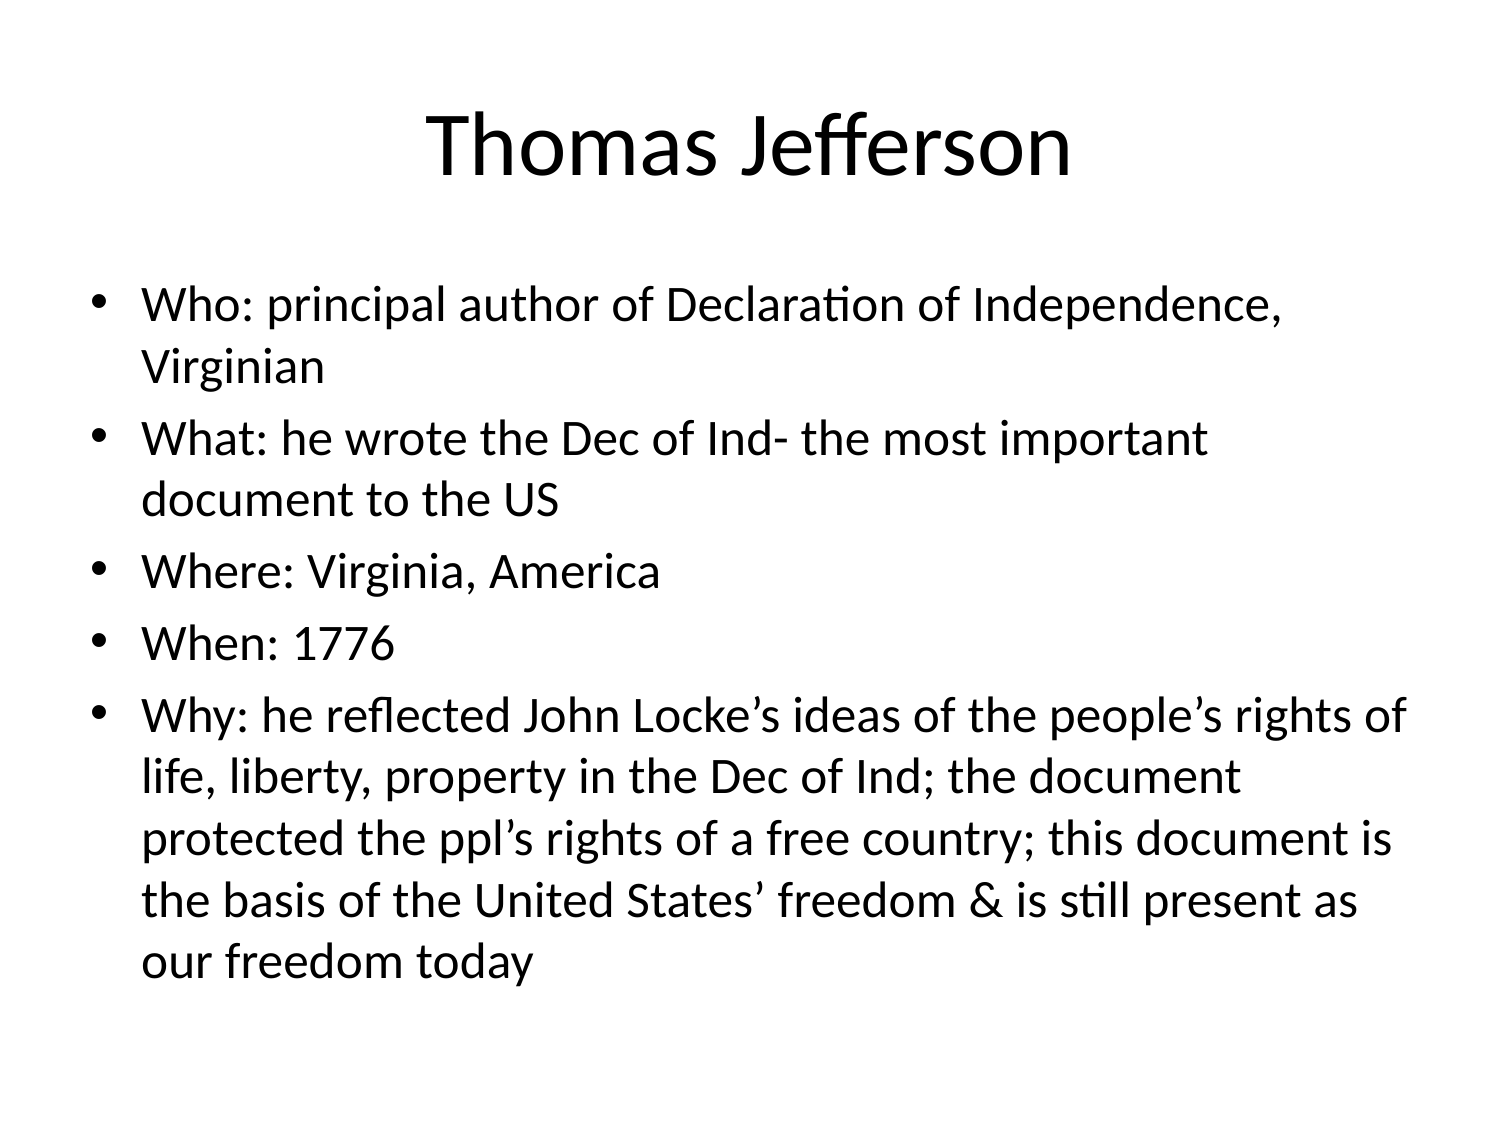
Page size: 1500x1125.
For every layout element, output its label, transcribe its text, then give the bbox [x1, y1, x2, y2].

list Who: principal author of Declaration of Independence, Virginian What: he wrote the Dec of Ind- the most important document to the US Where: Virginia, America When: 1776 Why: he reflected John Locke’s ideas of the people’s rights of life, liberty, property in the Dec of Ind; the document protected the ppl’s rights of a free country; this document is the basis of the United States’ freedom & is still present as our freedom today [75, 262, 1425, 1005]
title Thomas Jefferson [75, 45, 1425, 233]
